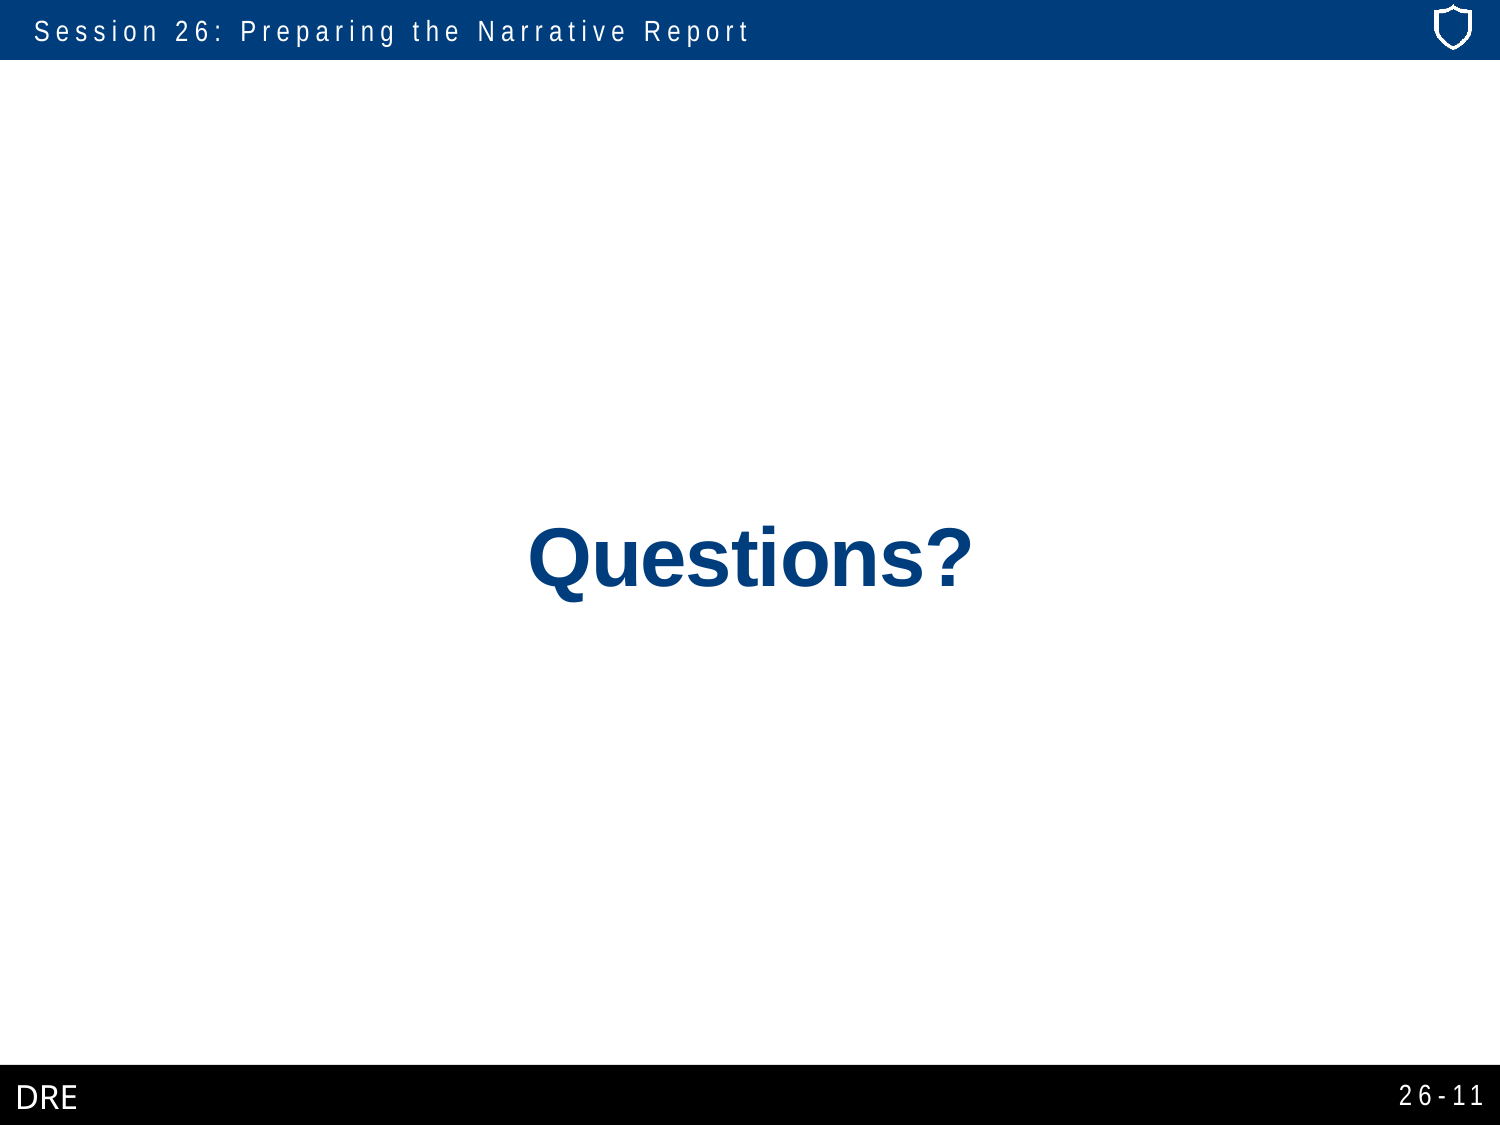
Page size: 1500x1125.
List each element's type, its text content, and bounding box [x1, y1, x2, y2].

slide_number 26-11 [1218, 1063, 1499, 1124]
picture [1434, 4, 1472, 50]
title Questions? [51, 305, 1452, 612]
